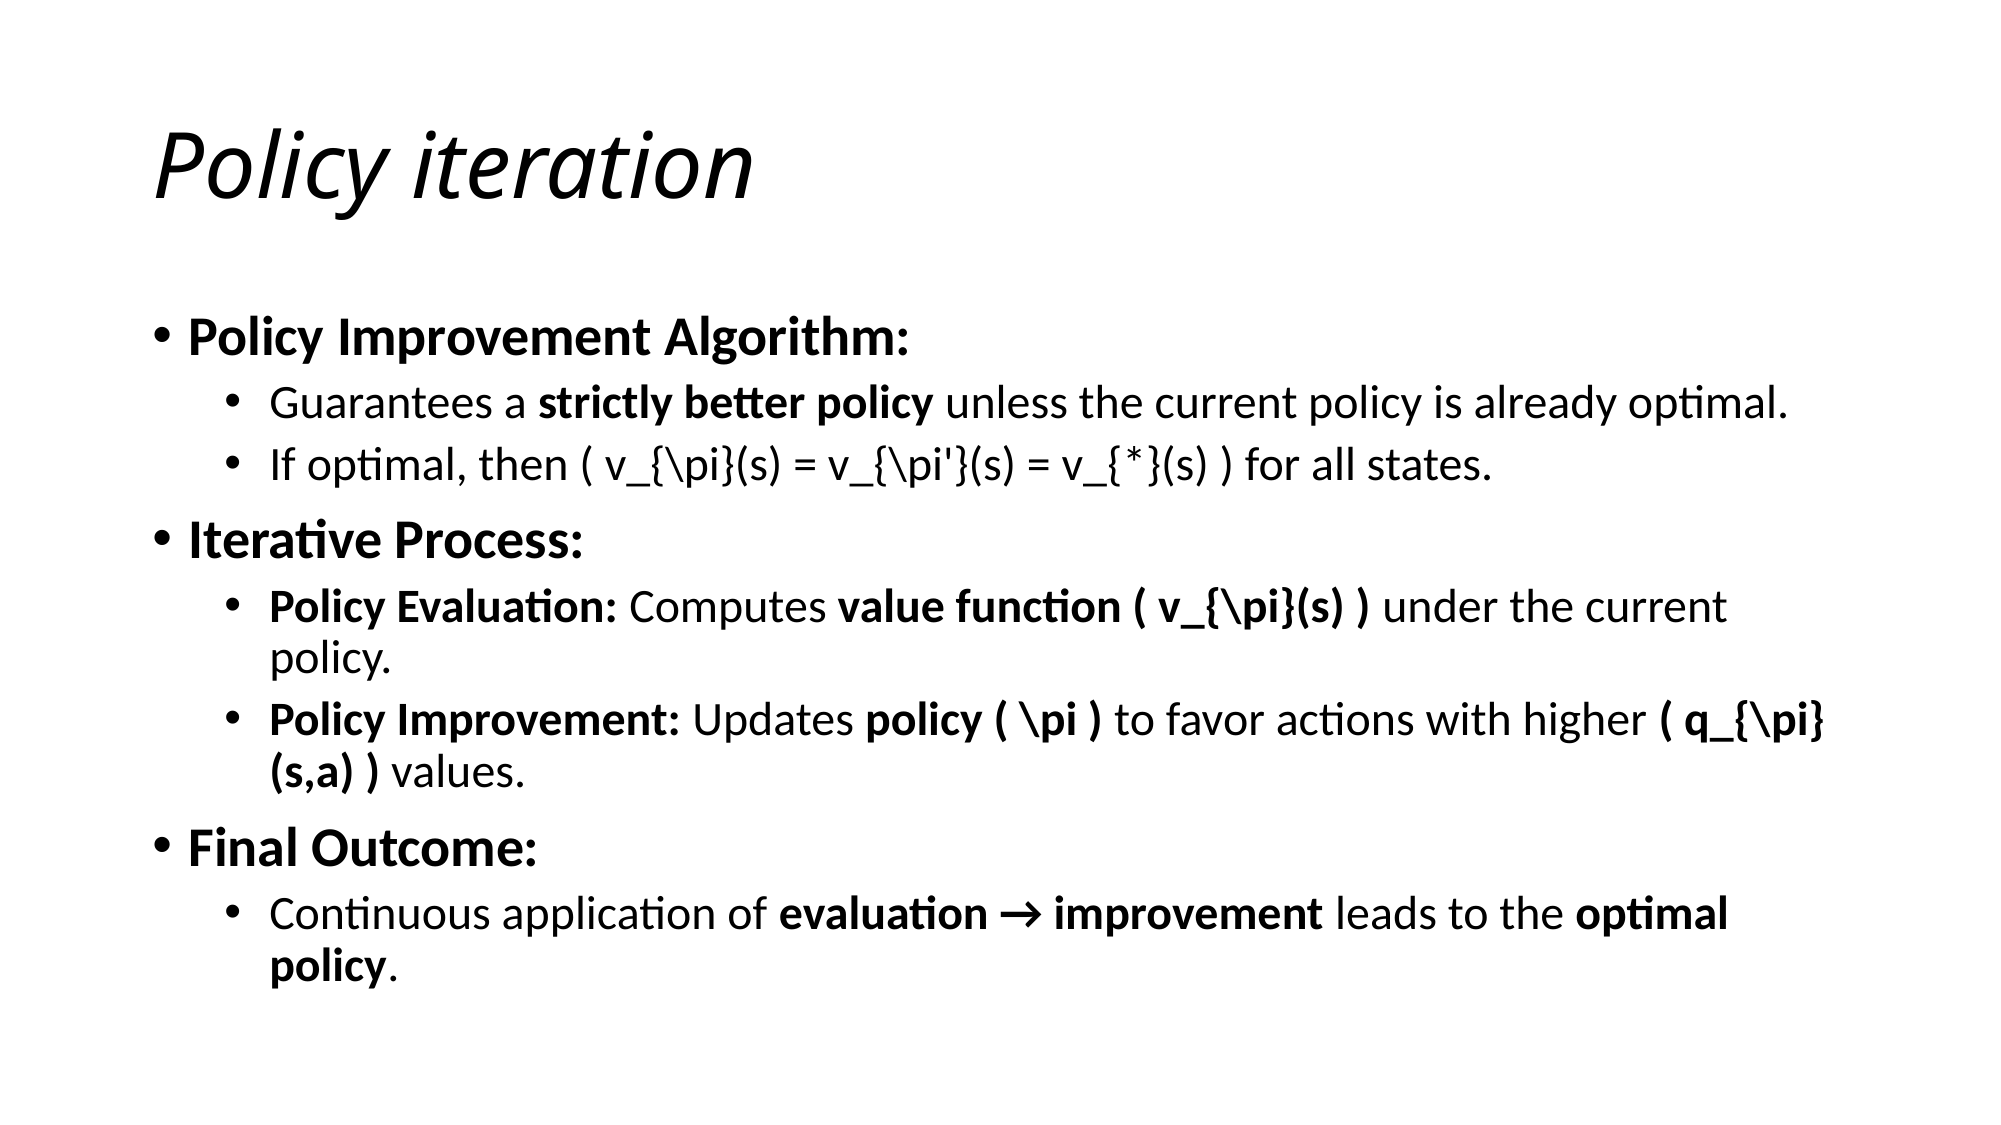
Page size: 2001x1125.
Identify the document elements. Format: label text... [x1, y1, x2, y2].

list Policy Improvement Algorithm: Guarantees a strictly better policy unless the current policy is already optimal. If optimal, then ( v_{\pi}(s) = v_{\pi'}(s) = v_{*}(s) ) for all states. Iterative Process: Policy Evaluation: Computes value function ( v_{\pi}(s) ) under the current policy. Policy Improvement: Updates policy ( \pi ) to favor actions with higher ( q_{\pi}(s,a) ) values. Final Outcome: Continuous application of evaluation → improvement leads to the optimal policy. [137, 299, 1863, 1014]
title Policy iteration [137, 59, 1863, 278]
